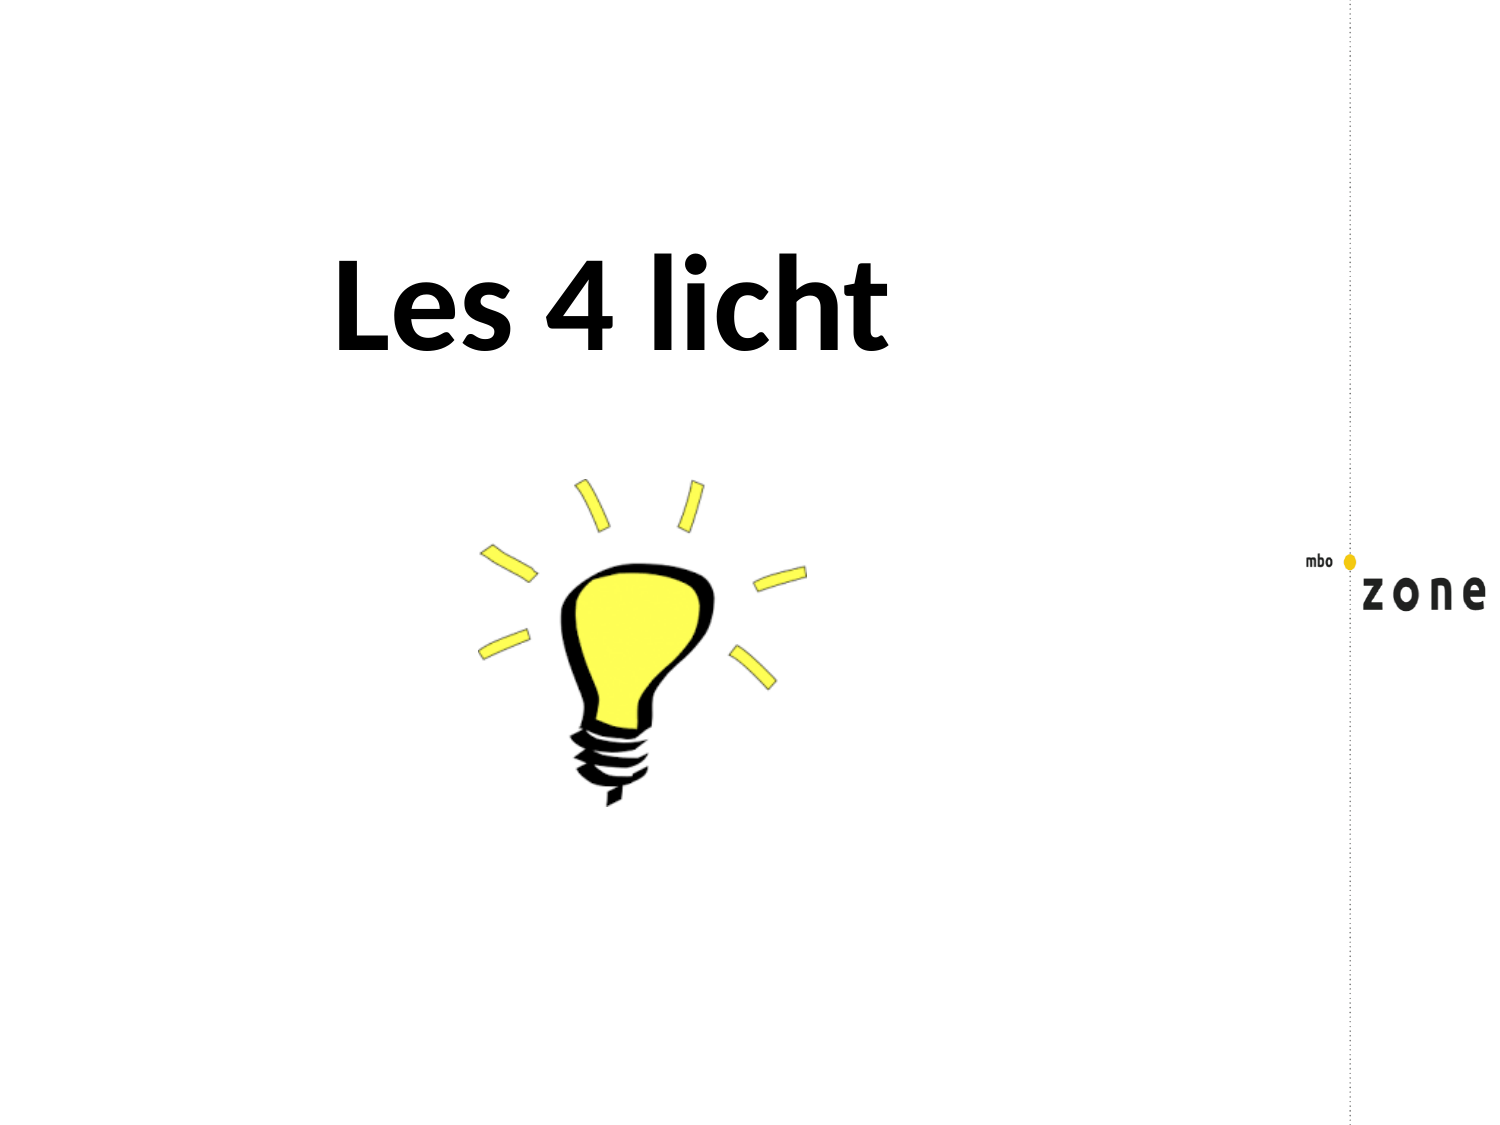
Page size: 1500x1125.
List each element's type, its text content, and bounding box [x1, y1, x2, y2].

picture [1197, 0, 1500, 1125]
text_box Les 4 licht [141, 206, 1084, 386]
picture [478, 479, 807, 807]
